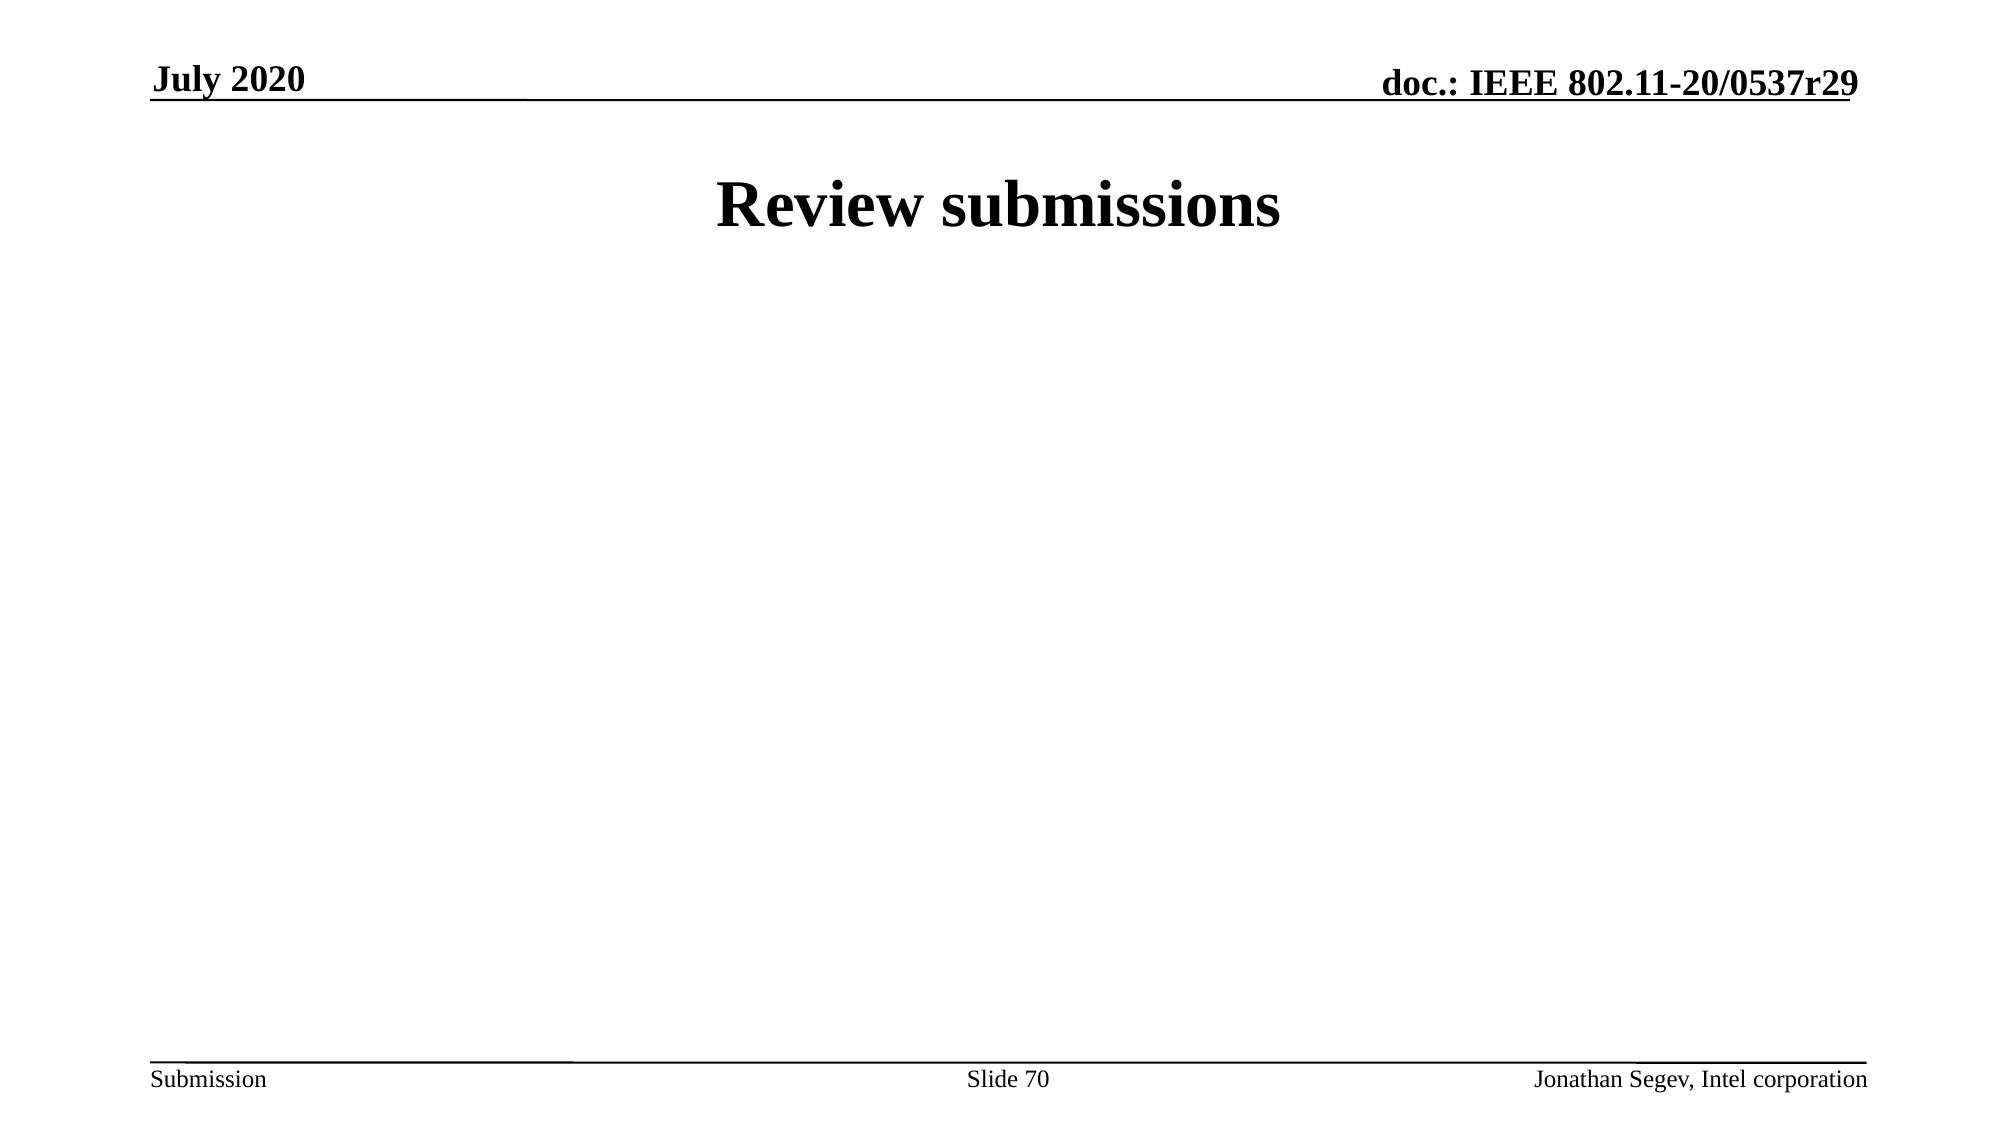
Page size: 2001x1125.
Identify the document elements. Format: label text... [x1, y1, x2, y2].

slide_number Slide 70 [950, 1061, 1067, 1123]
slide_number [152, 54, 563, 100]
title Review submissions [149, 112, 1850, 288]
footer Jonathan Segev, Intel corporation [1171, 1061, 1869, 1093]
